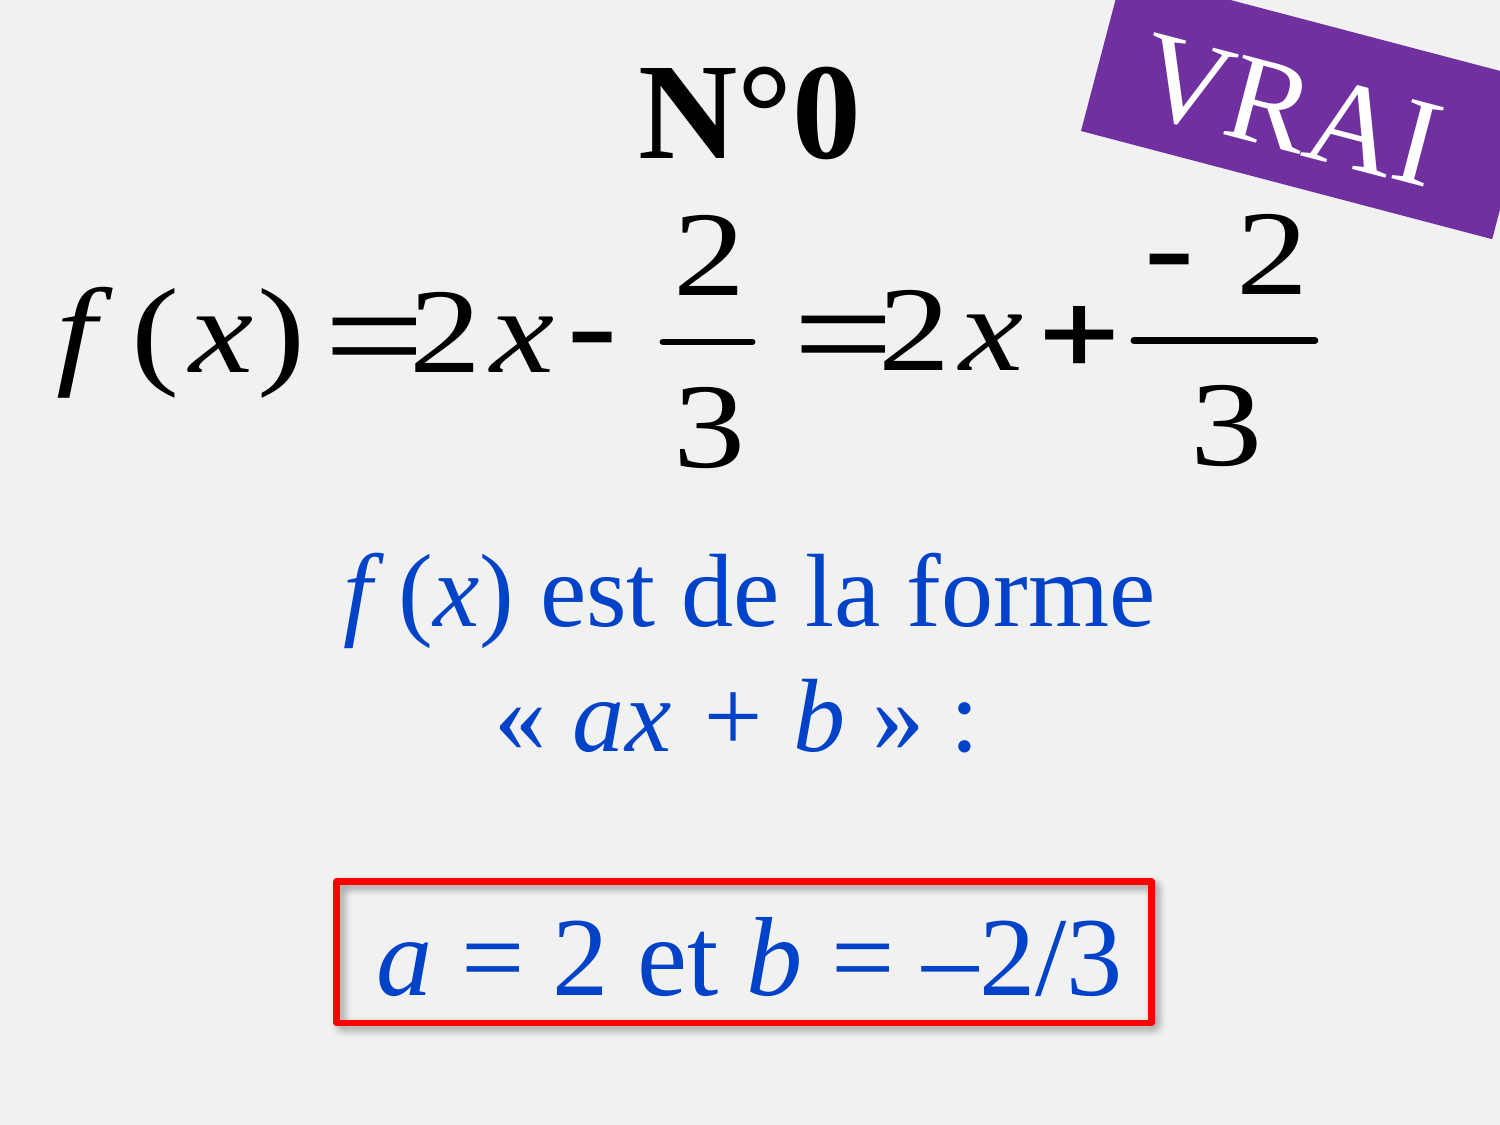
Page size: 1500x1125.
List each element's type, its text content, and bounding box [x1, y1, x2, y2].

text_box f (x) est de la forme « ax + b » : a = 2 et b = –2/3 [0, 515, 1500, 988]
text_box N°0 [0, 0, 1500, 208]
text_box [334, 988, 1154, 1025]
text_box VRAI [1373, 208, 1500, 240]
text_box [761, 172, 1353, 493]
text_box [5, 173, 759, 494]
